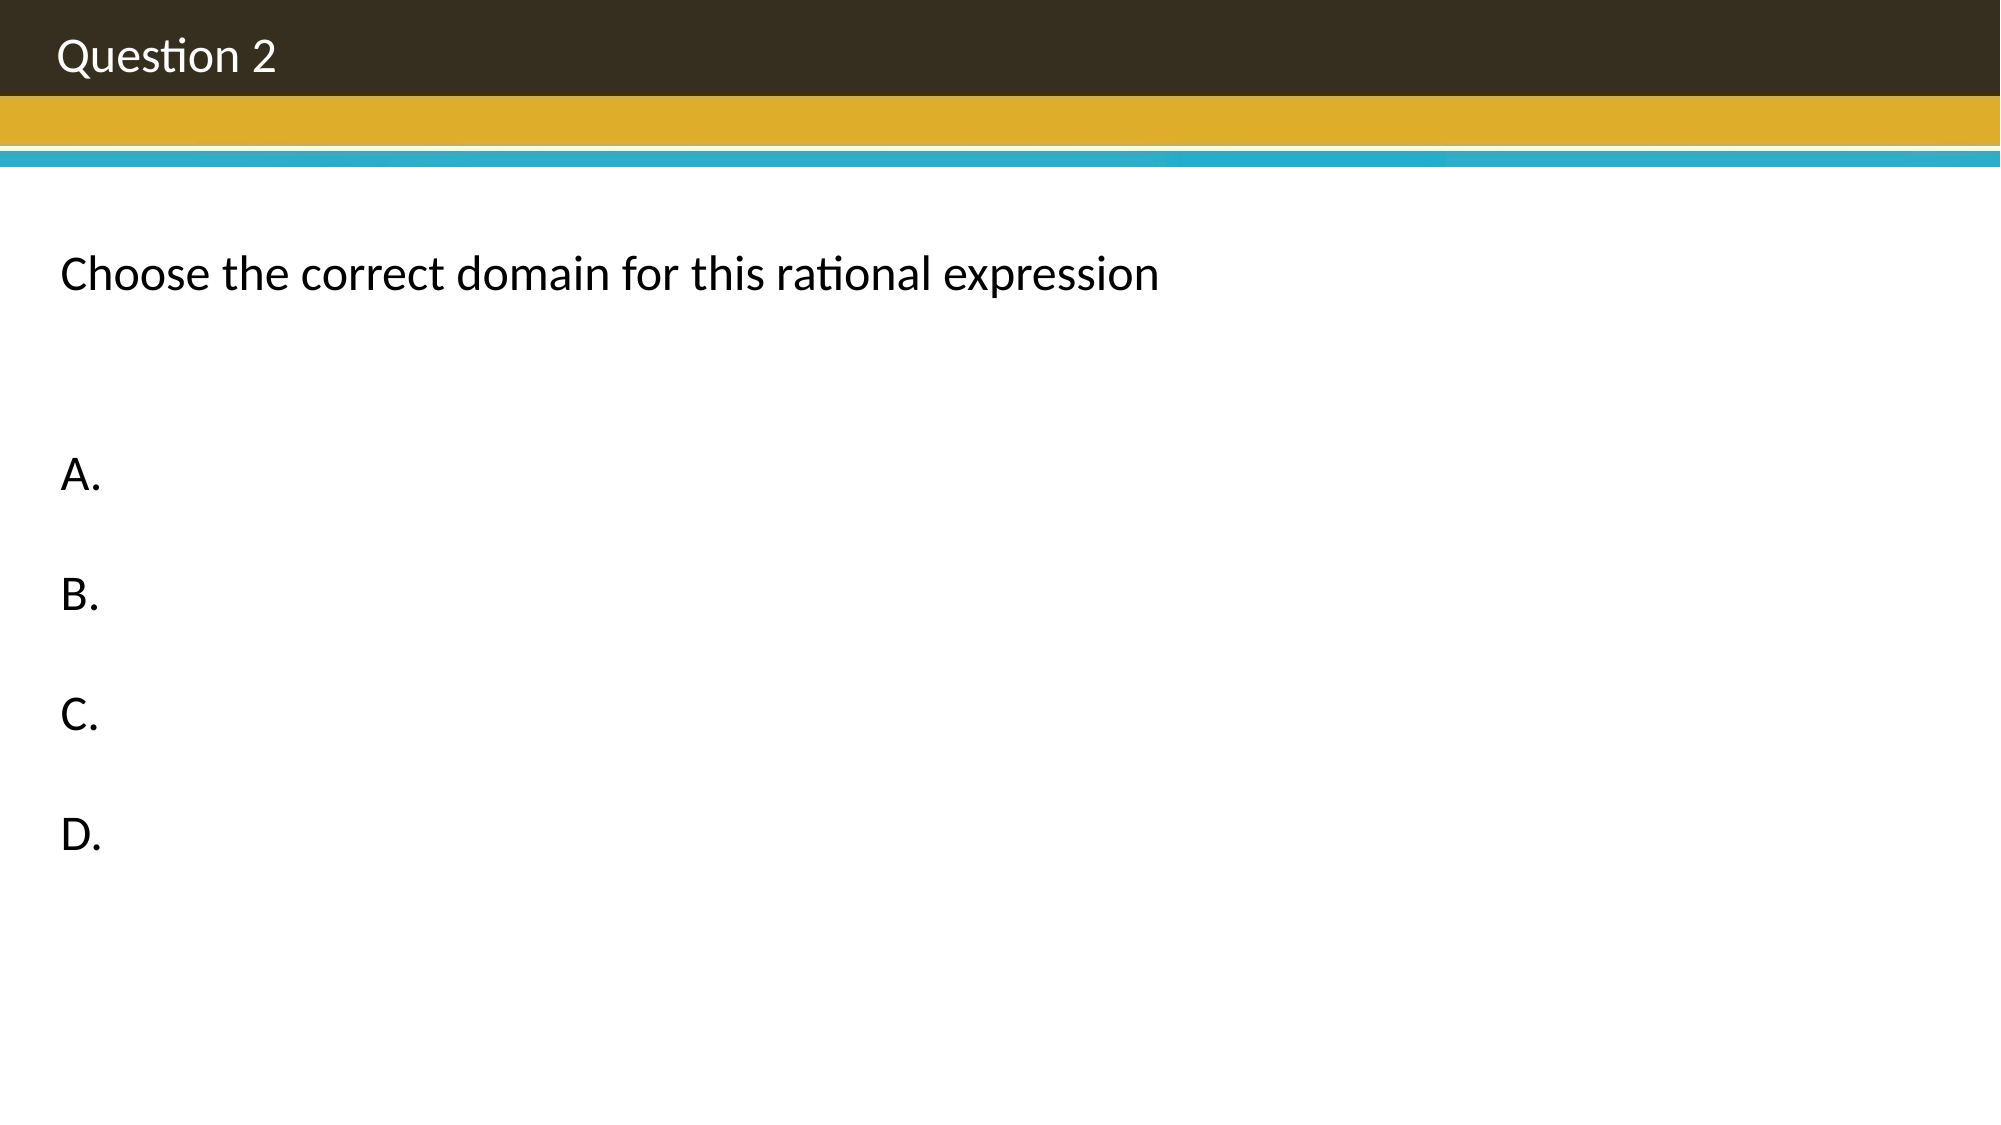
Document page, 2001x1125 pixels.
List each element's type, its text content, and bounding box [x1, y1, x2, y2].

picture [0, 0, 2000, 167]
text_box Question 2 [41, 14, 293, 90]
